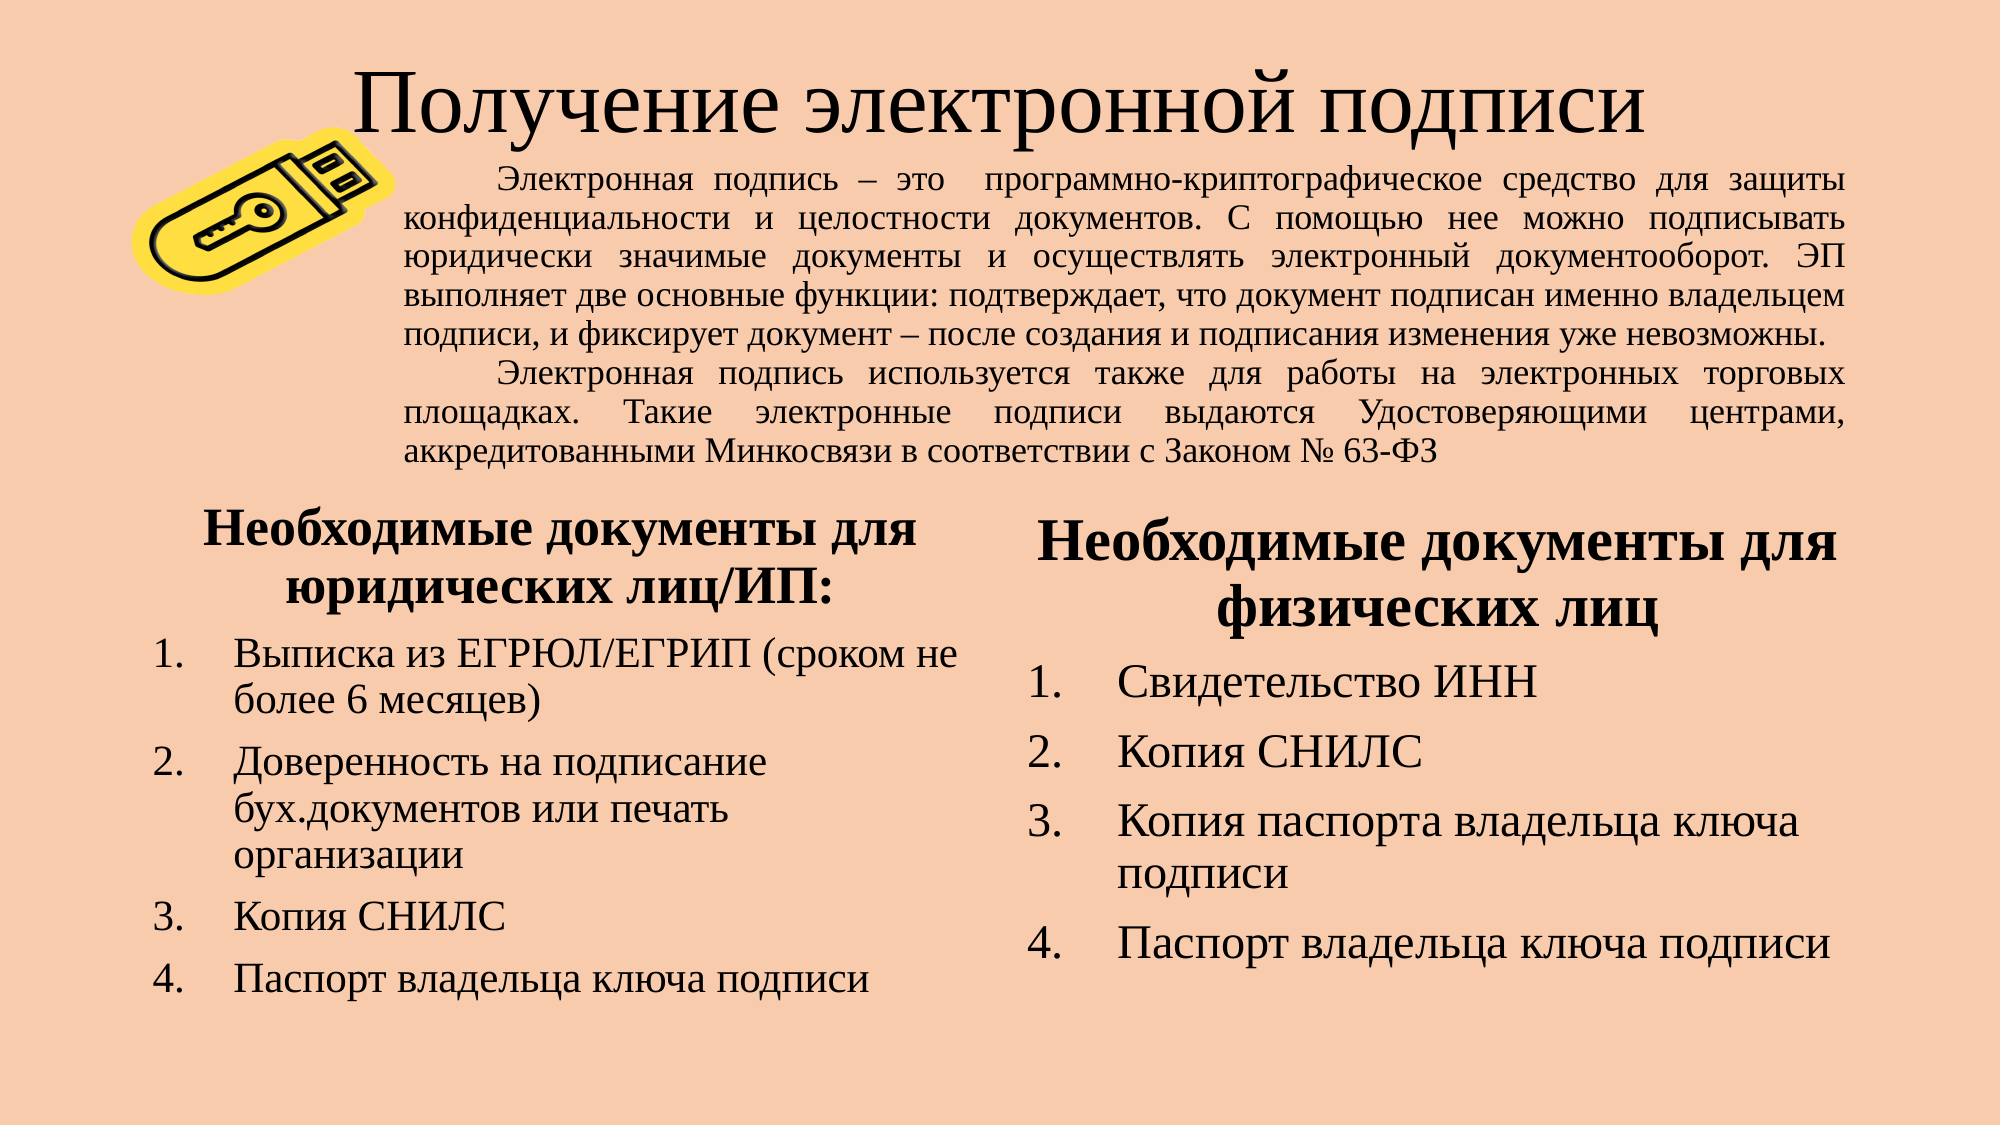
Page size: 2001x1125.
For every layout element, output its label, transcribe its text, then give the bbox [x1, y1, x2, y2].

title Получение электронной подписи [137, 59, 1863, 144]
text_box Электронная подпись – это программно-криптографическое средство для защиты конфиденциальности и целостности документов. С помощью нее можно подписывать юридически значимые документы и осуществлять электронный документооборот. ЭП выполняет две основные функции: подтверждает, что документ подписан именно владельцем подписи, и фиксирует документ – после создания и подписания изменения уже невозможны. Электронная подпись используется также для работы на электронных торговых площадках. Такие электронные подписи выдаются Удостоверяющими центрами, аккредитованными Минкосвязи в соответствии с Законом № 63-ФЗ [388, 144, 1863, 485]
list Необходимые документы для юридических лиц/ИП: Выписка из ЕГРЮЛ/ЕГРИП (сроком не более 6 месяцев) Доверенность на подписание бух.документов или печать организации Копия СНИЛС Паспорт владельца ключа подписи [137, 410, 984, 1016]
picture [124, 98, 403, 324]
list Необходимые документы для физических лиц Свидетельство ИНН Копия СНИЛС Копия паспорта владельца ключа подписи Паспорт владельца ключа подписи [1012, 485, 1863, 1016]
